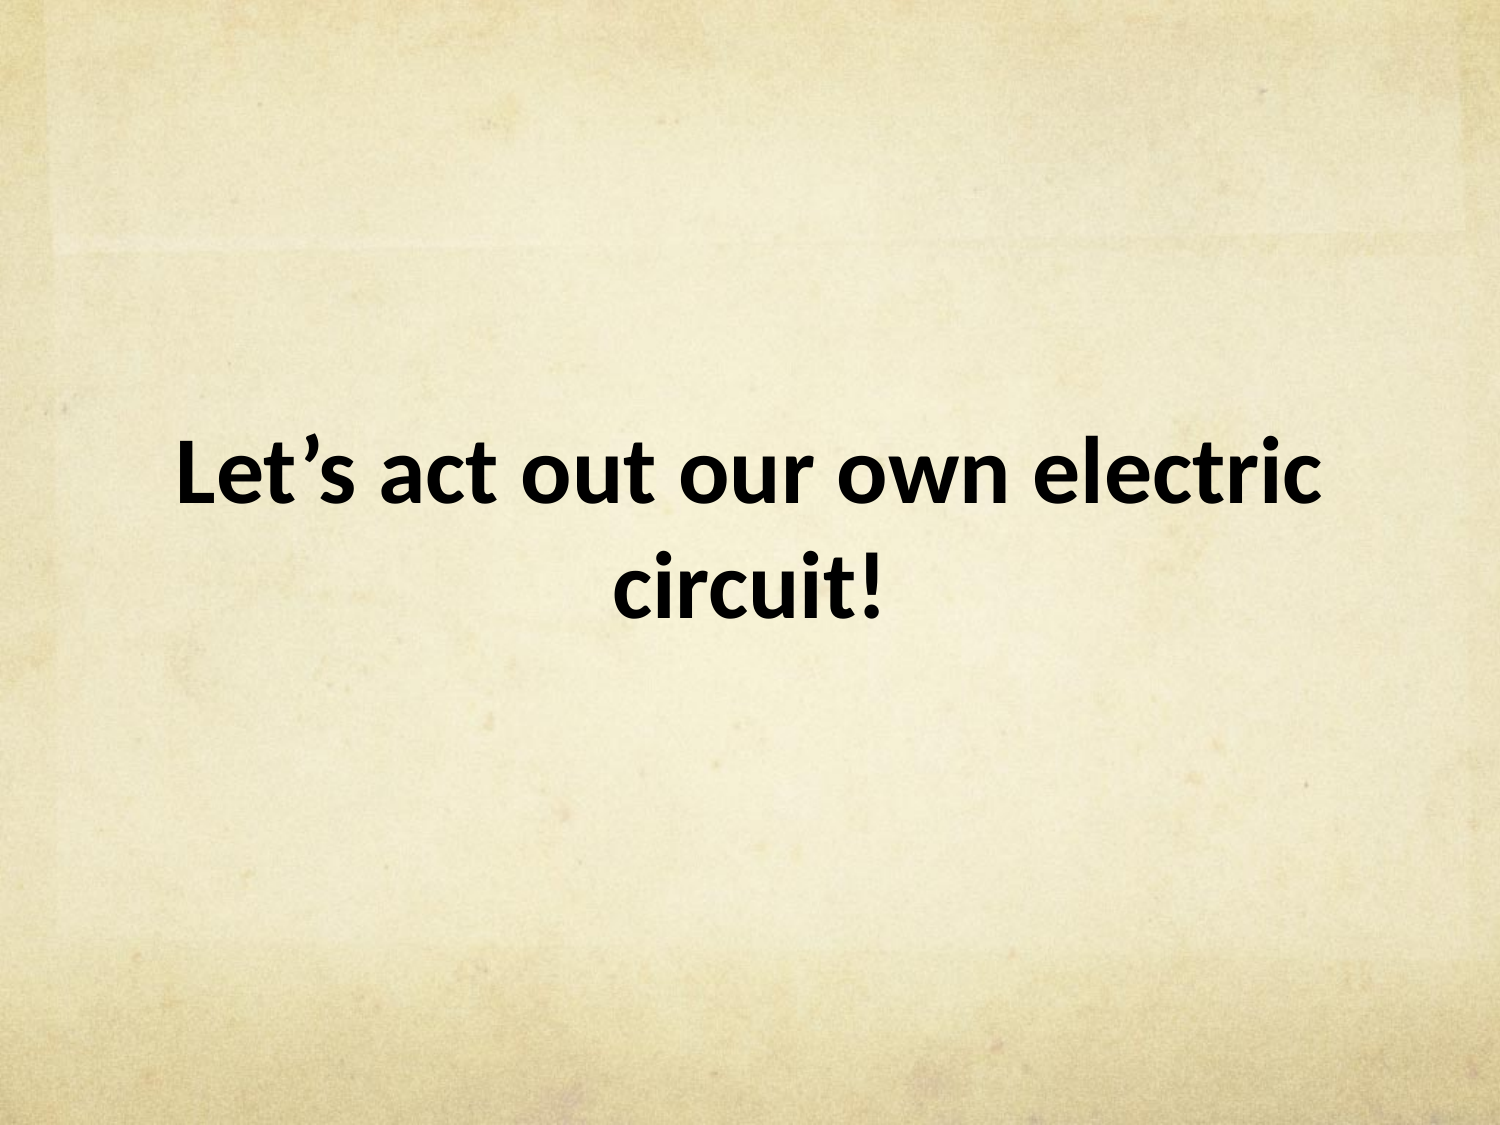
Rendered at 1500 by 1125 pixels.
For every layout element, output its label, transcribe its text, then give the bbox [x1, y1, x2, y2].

title Let’s act out our own electric circuit! [150, 451, 1350, 594]
picture [0, 0, 1500, 1125]
